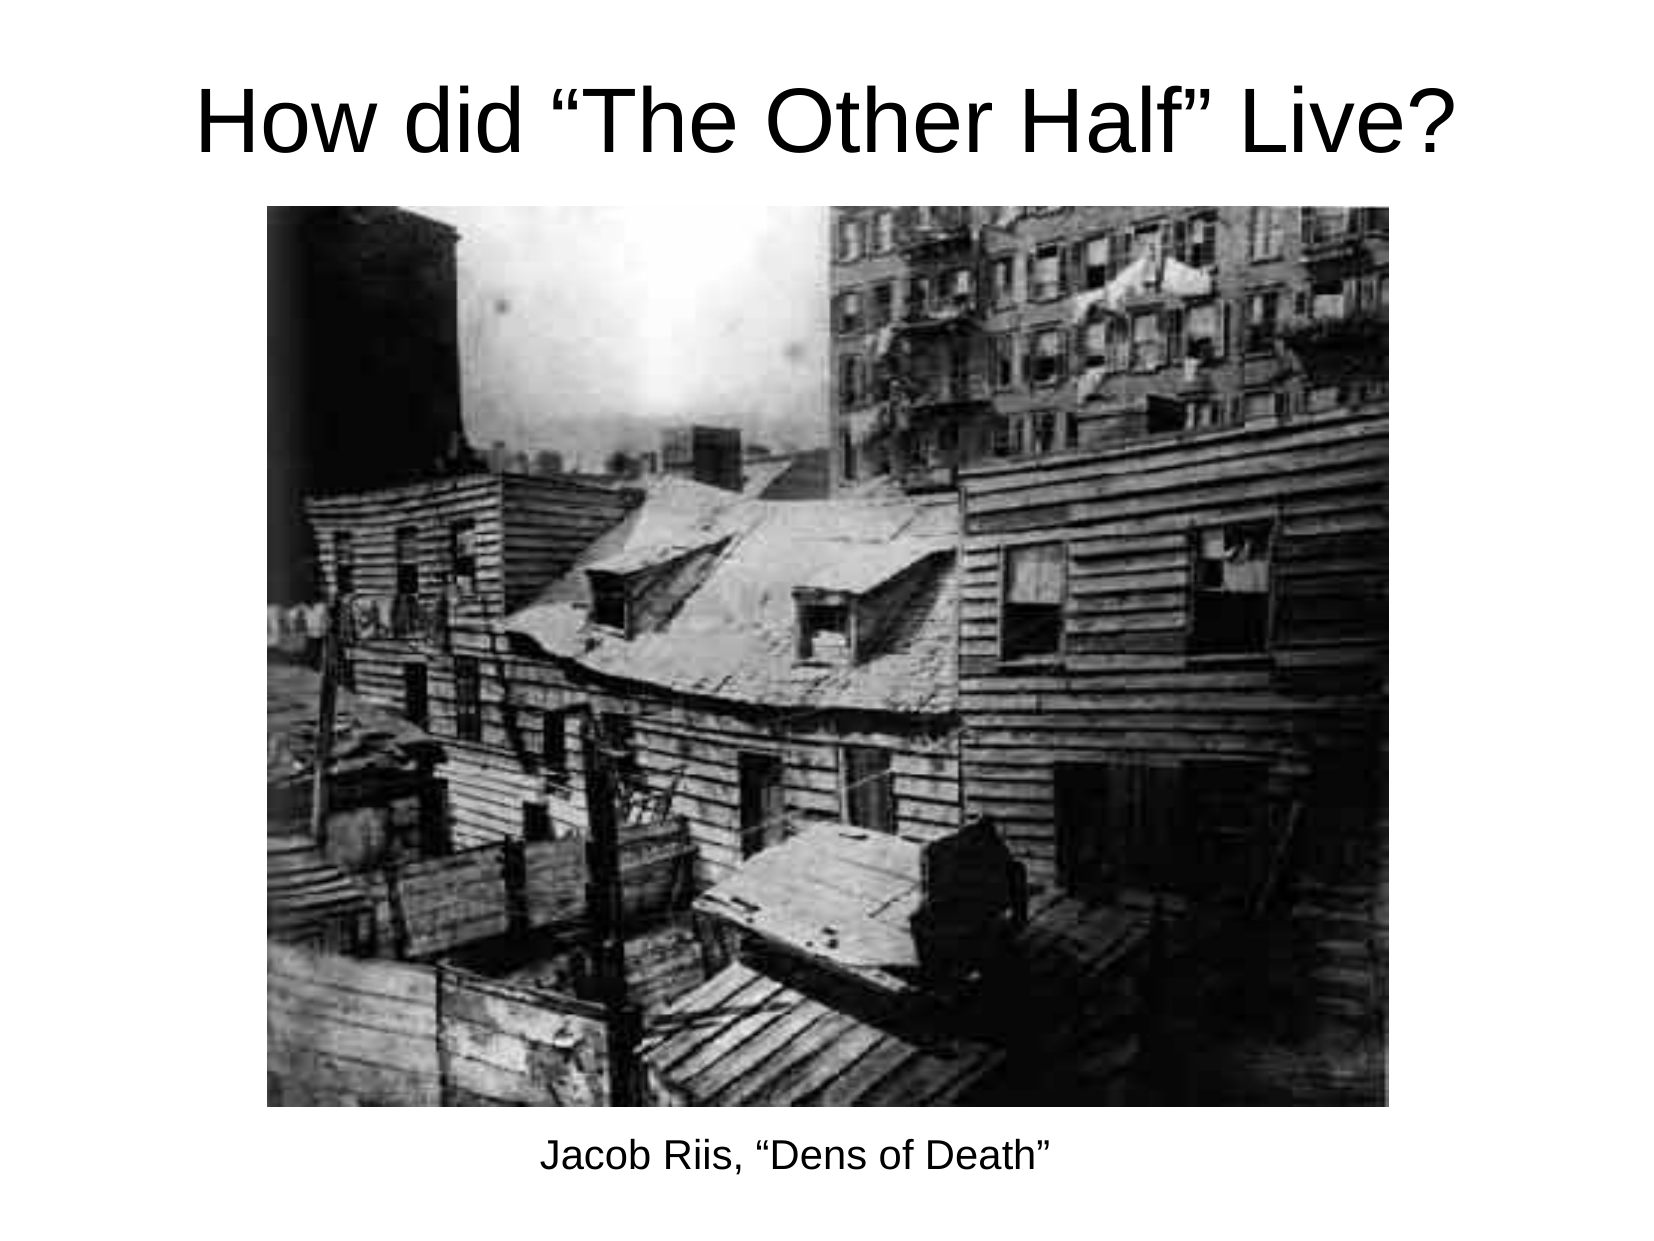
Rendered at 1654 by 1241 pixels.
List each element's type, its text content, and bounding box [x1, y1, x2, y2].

picture [267, 206, 1389, 1107]
text_box Jacob Riis, “Dens of Death” [524, 1125, 1104, 1187]
title How did “The Other Half” Live? [82, 18, 1571, 225]
